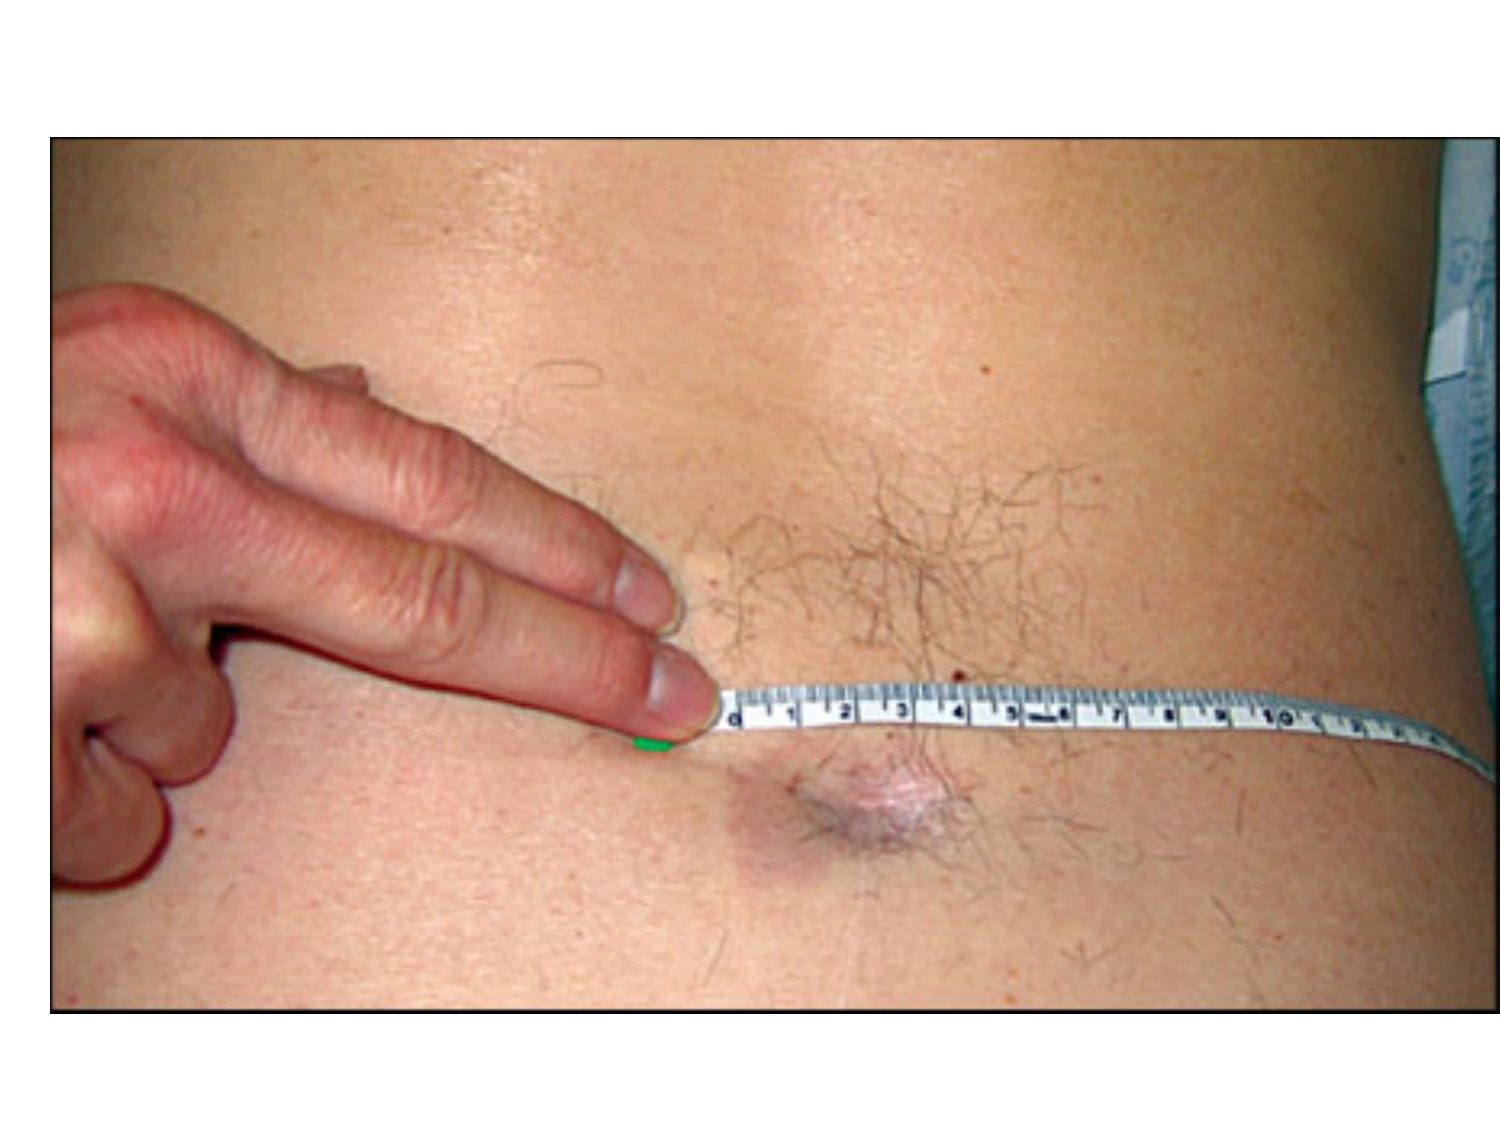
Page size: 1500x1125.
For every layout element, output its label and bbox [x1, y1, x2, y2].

picture [49, 137, 1500, 1015]
